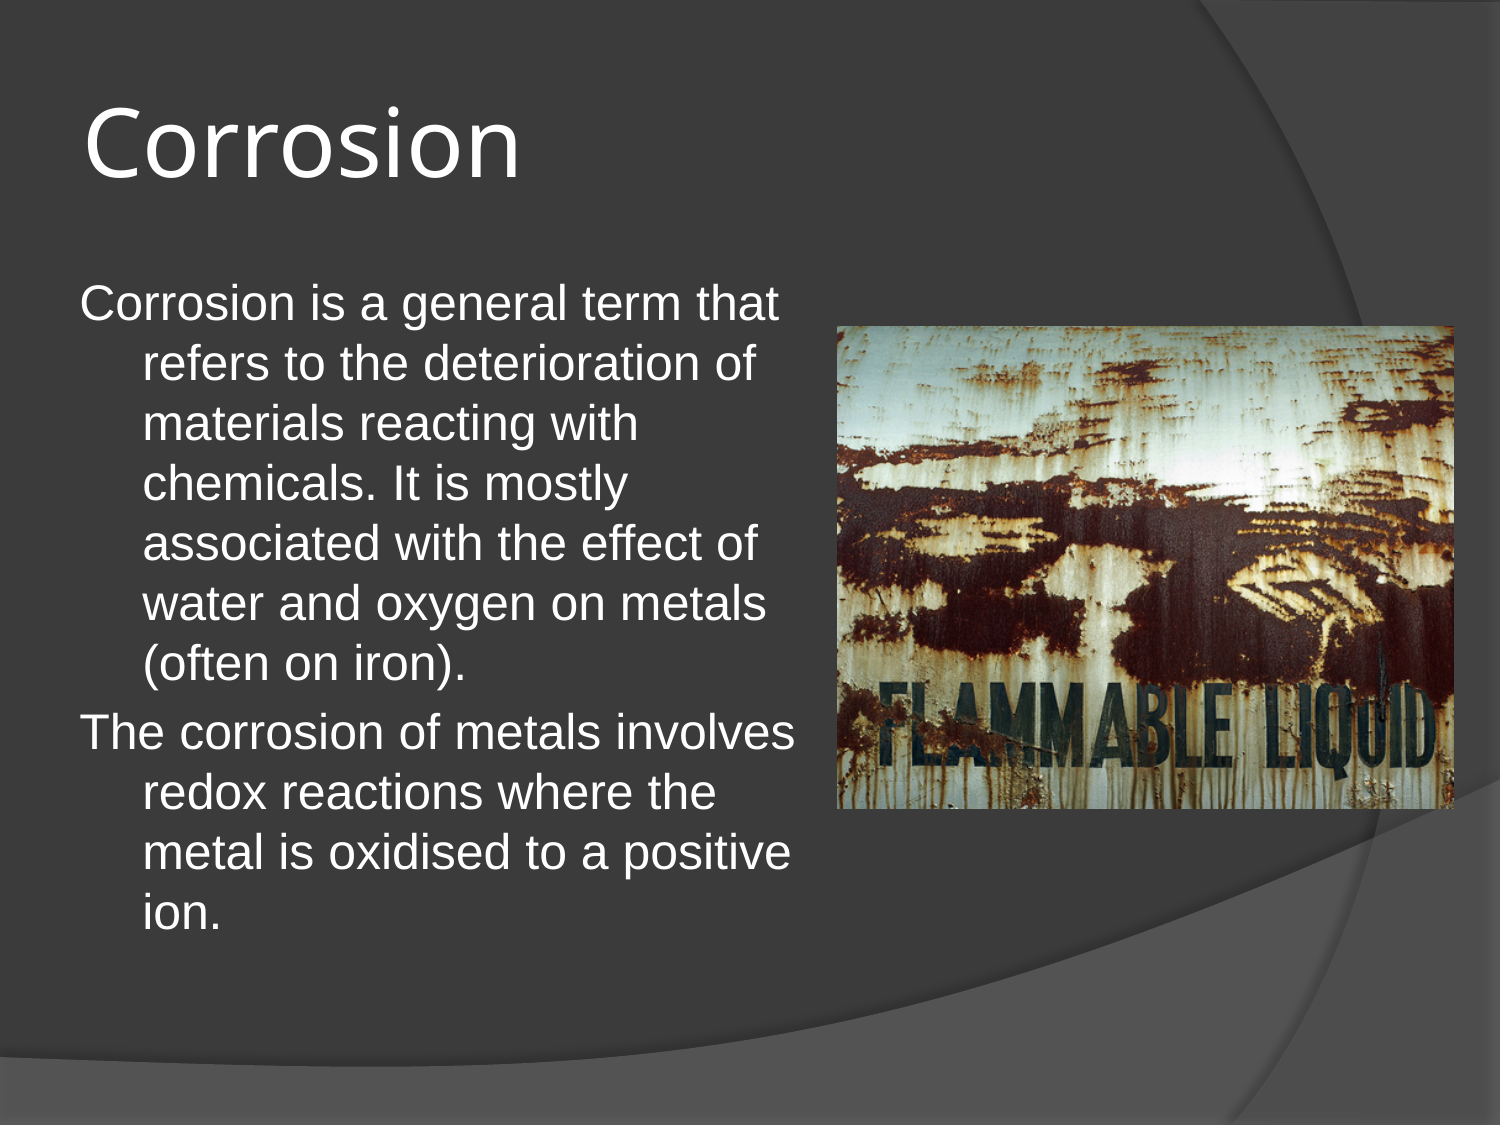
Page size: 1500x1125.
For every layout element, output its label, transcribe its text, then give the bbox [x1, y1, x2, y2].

picture [836, 326, 1454, 809]
list Corrosion is a general term that refers to the deterioration of materials reacting with chemicals. It is mostly associated with the effect of water and oxygen on metals (often on iron). The corrosion of metals involves redox reactions where the metal is oxidised to a positive ion. [58, 262, 844, 1005]
title Corrosion [75, 45, 1300, 233]
